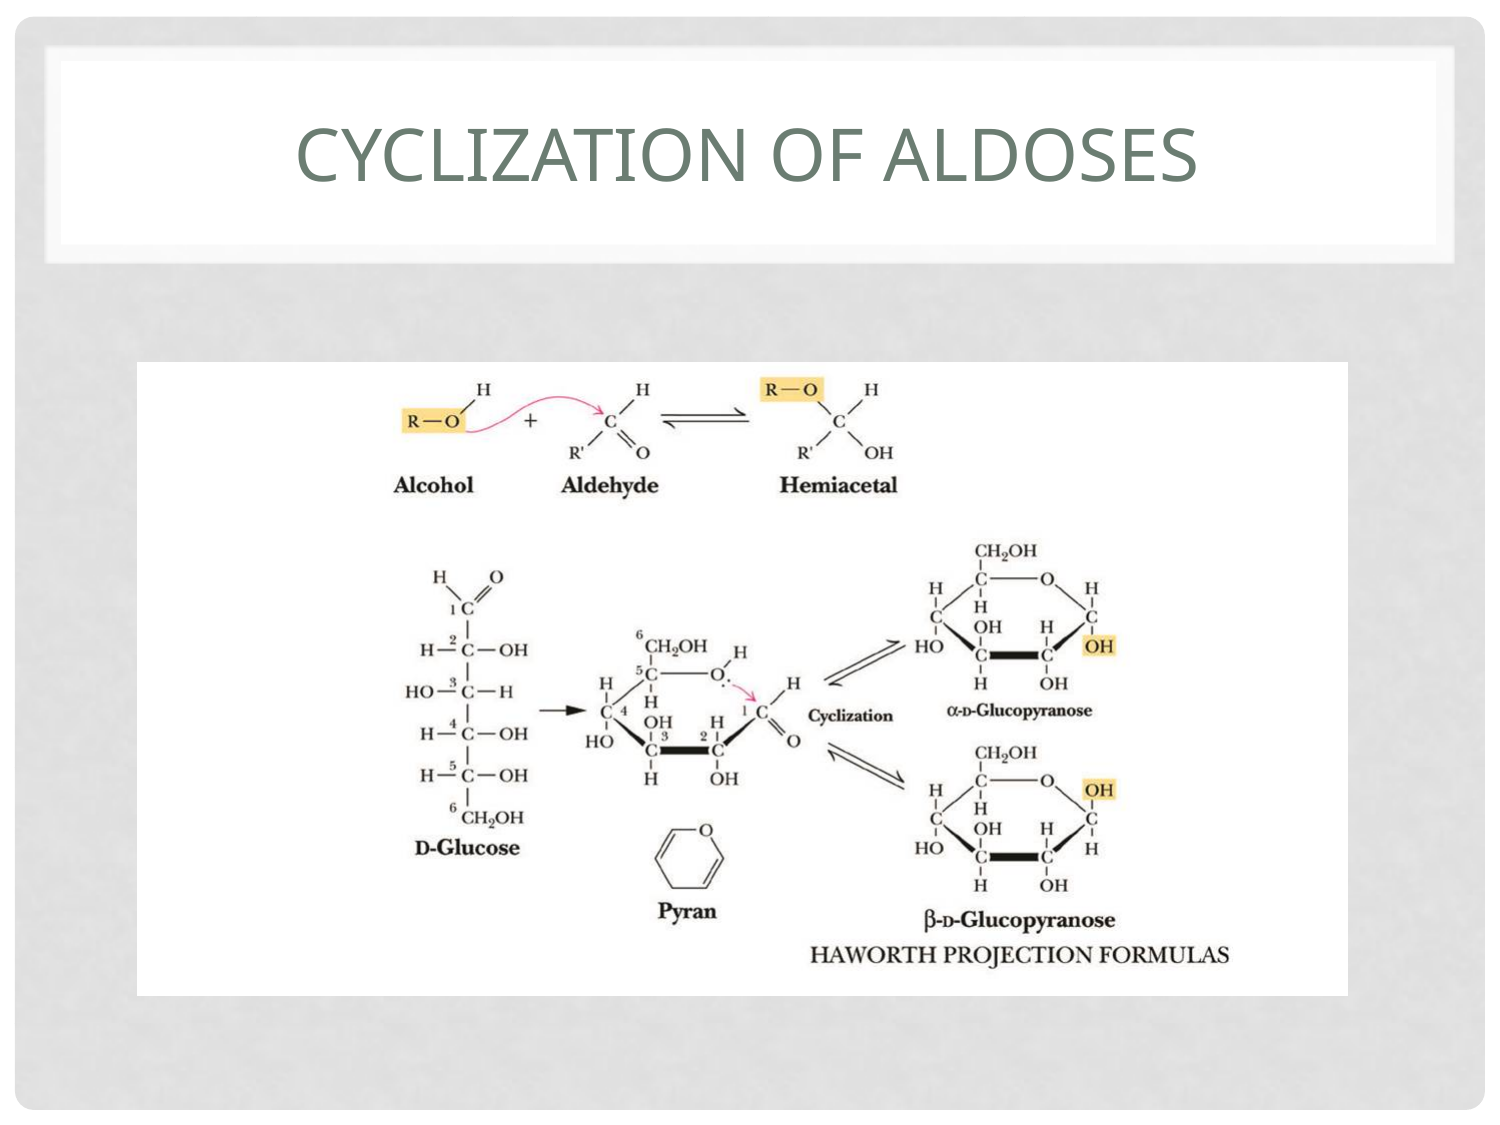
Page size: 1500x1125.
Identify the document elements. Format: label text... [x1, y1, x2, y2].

title Cyclization of aldoses [69, 66, 1425, 238]
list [137, 362, 1348, 997]
